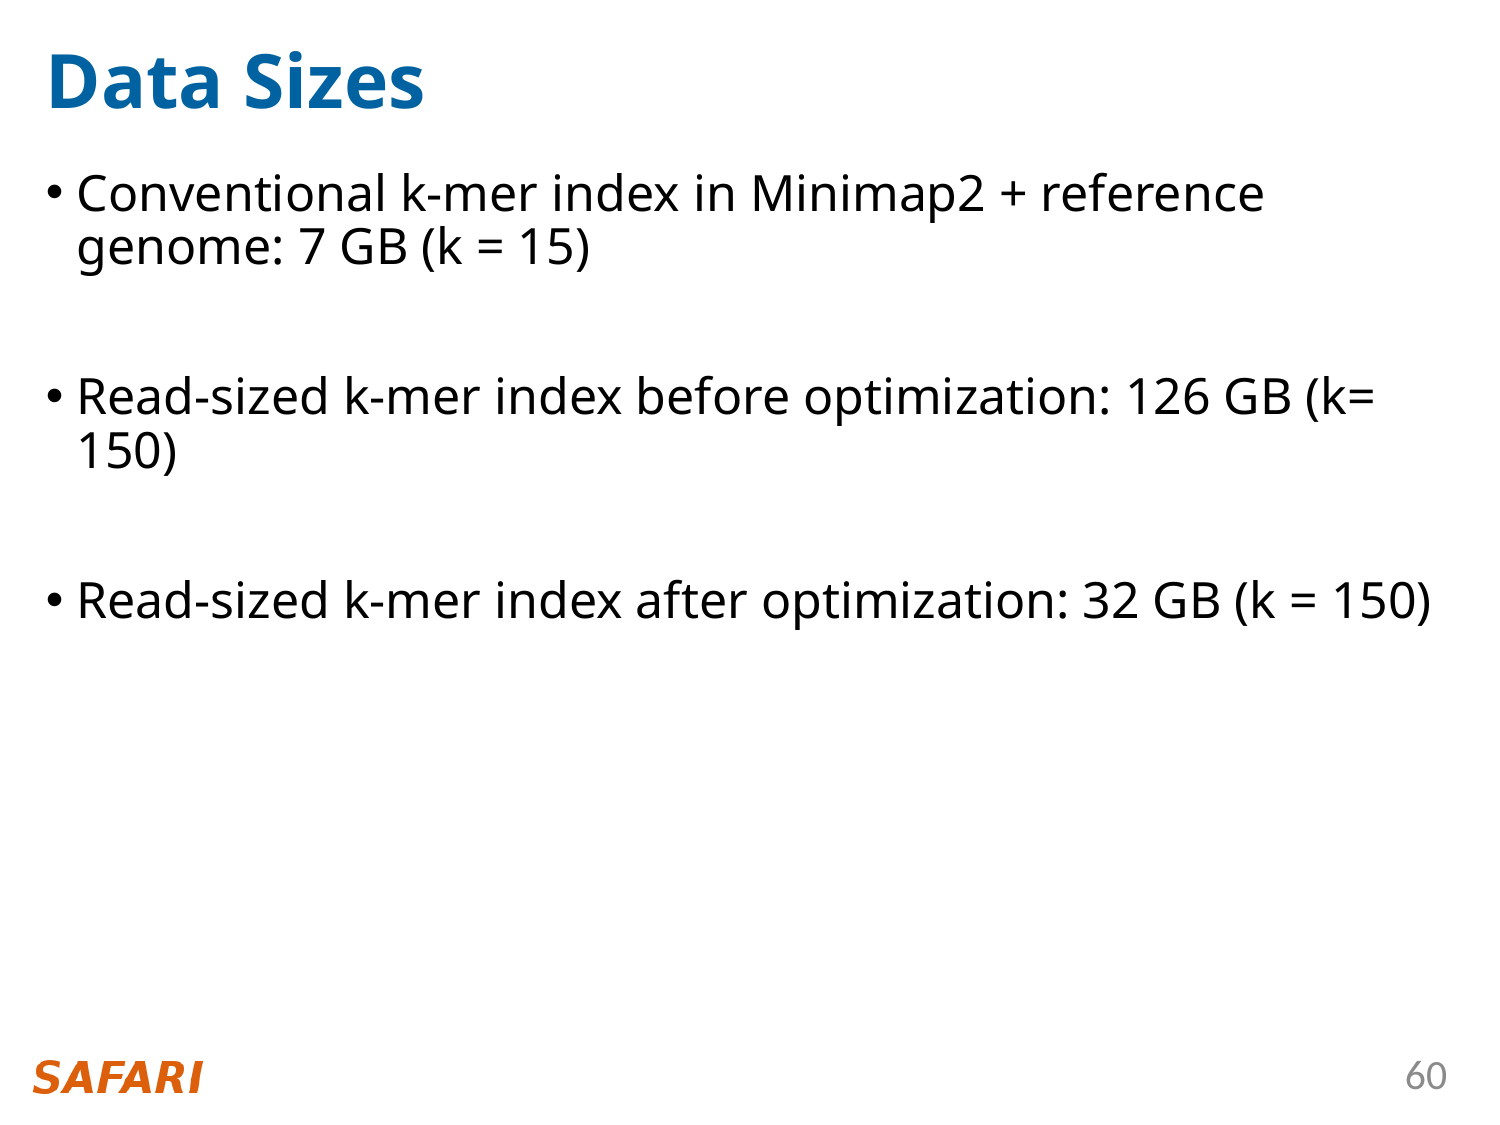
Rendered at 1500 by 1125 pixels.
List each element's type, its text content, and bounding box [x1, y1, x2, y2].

list Conventional k-mer index in Minimap2 + reference genome: 7 GB (k = 15) Read-sized k-mer index before optimization: 126 GB (k= 150) Read-sized k-mer index after optimization: 32 GB (k = 150) [31, 160, 1475, 1043]
title Data Sizes [31, 15, 1475, 143]
picture [31, 1051, 209, 1104]
